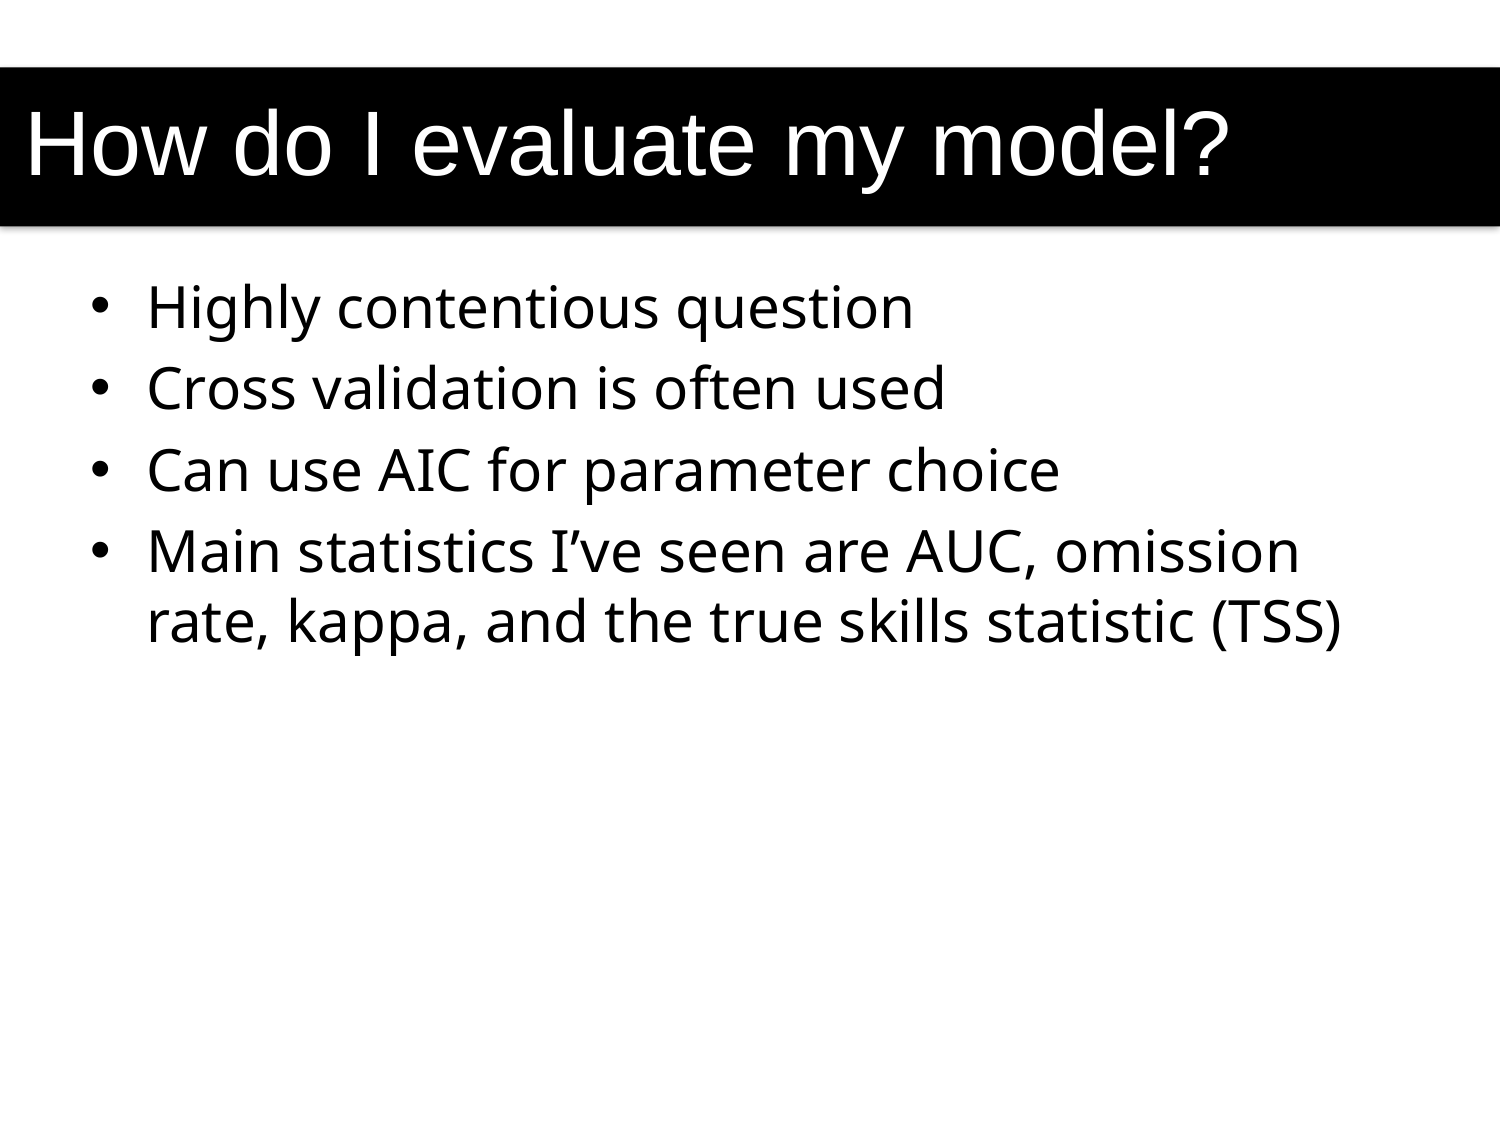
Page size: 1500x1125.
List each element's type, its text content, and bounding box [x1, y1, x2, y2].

text_box [0, 67, 9, 227]
text_box How do I evaluate my model? [9, 45, 1500, 233]
list Highly contentious question Cross validation is often used Can use AIC for parameter choice Main statistics I’ve seen are AUC, omission rate, kappa, and the true skills statistic (TSS) [75, 262, 1425, 1005]
